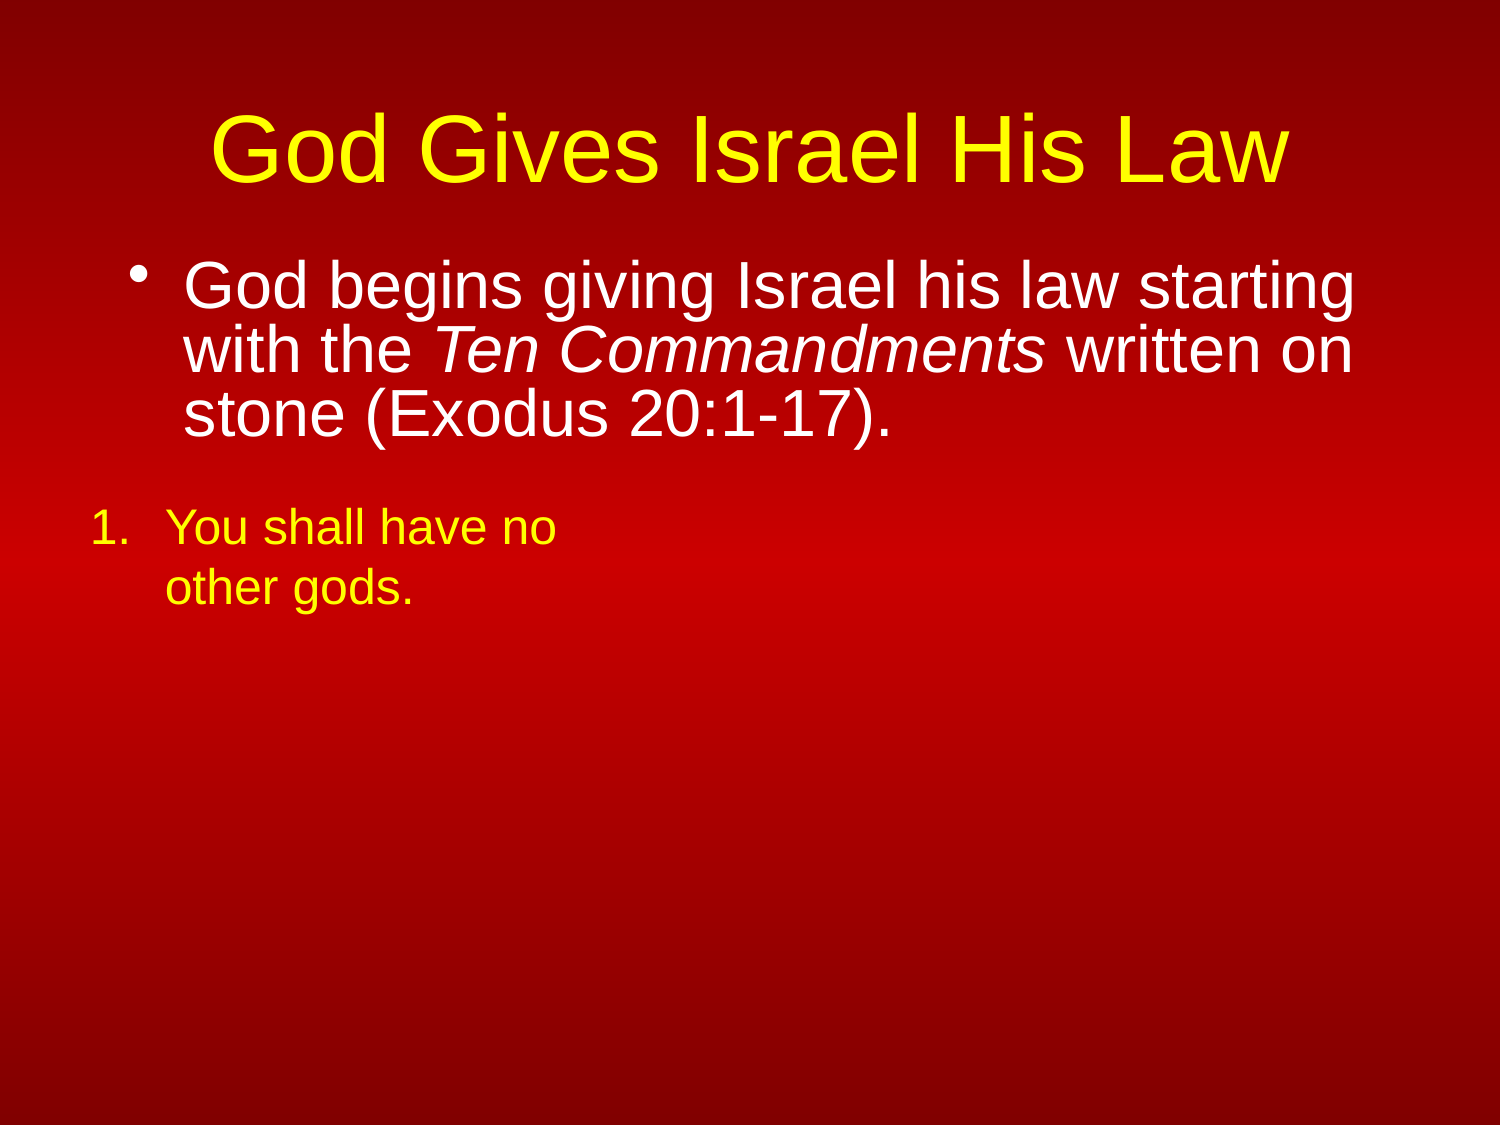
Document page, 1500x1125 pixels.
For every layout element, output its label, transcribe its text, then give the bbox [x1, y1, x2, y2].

title God Gives Israel His Law [37, 50, 1463, 238]
text_box You shall have no other gods. [74, 487, 688, 623]
list God begins giving Israel his law starting with the Ten Commandments written on stone (Exodus 20:1-17). [112, 249, 1438, 463]
